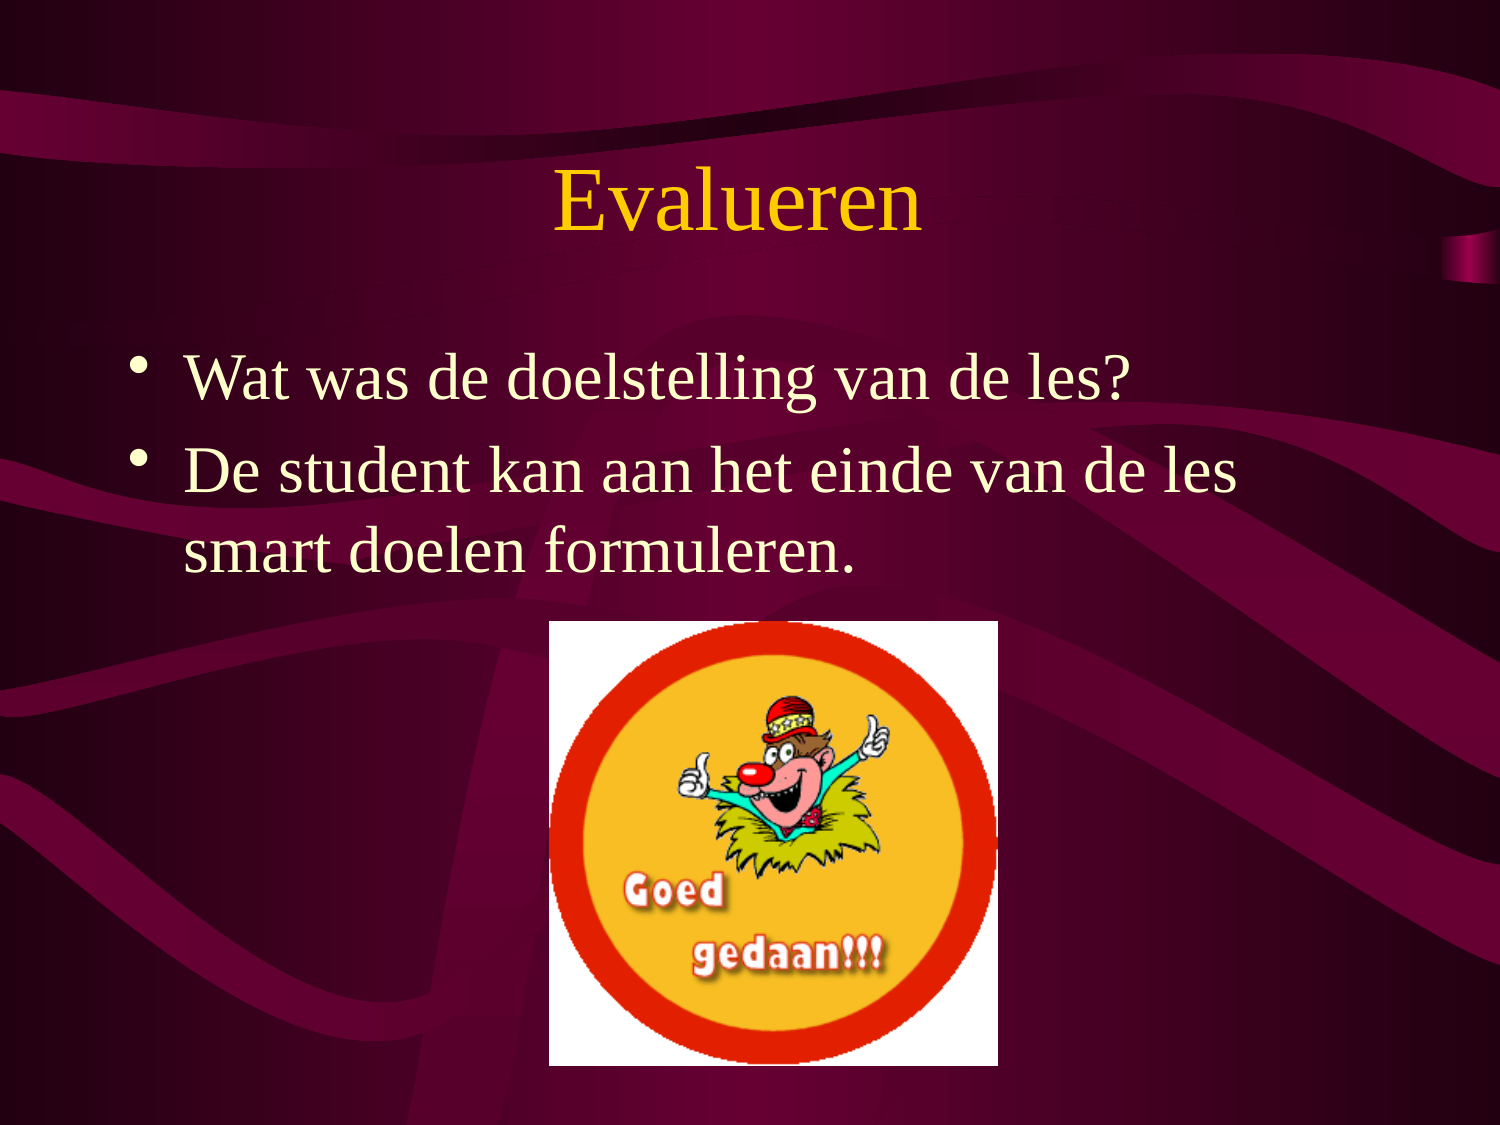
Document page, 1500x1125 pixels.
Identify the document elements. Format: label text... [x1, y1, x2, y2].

list Wat was de doelstelling van de les? De student kan aan het einde van de les smart doelen formuleren. [112, 324, 1388, 1000]
picture [548, 621, 998, 1066]
title Evalueren [112, 99, 1388, 288]
